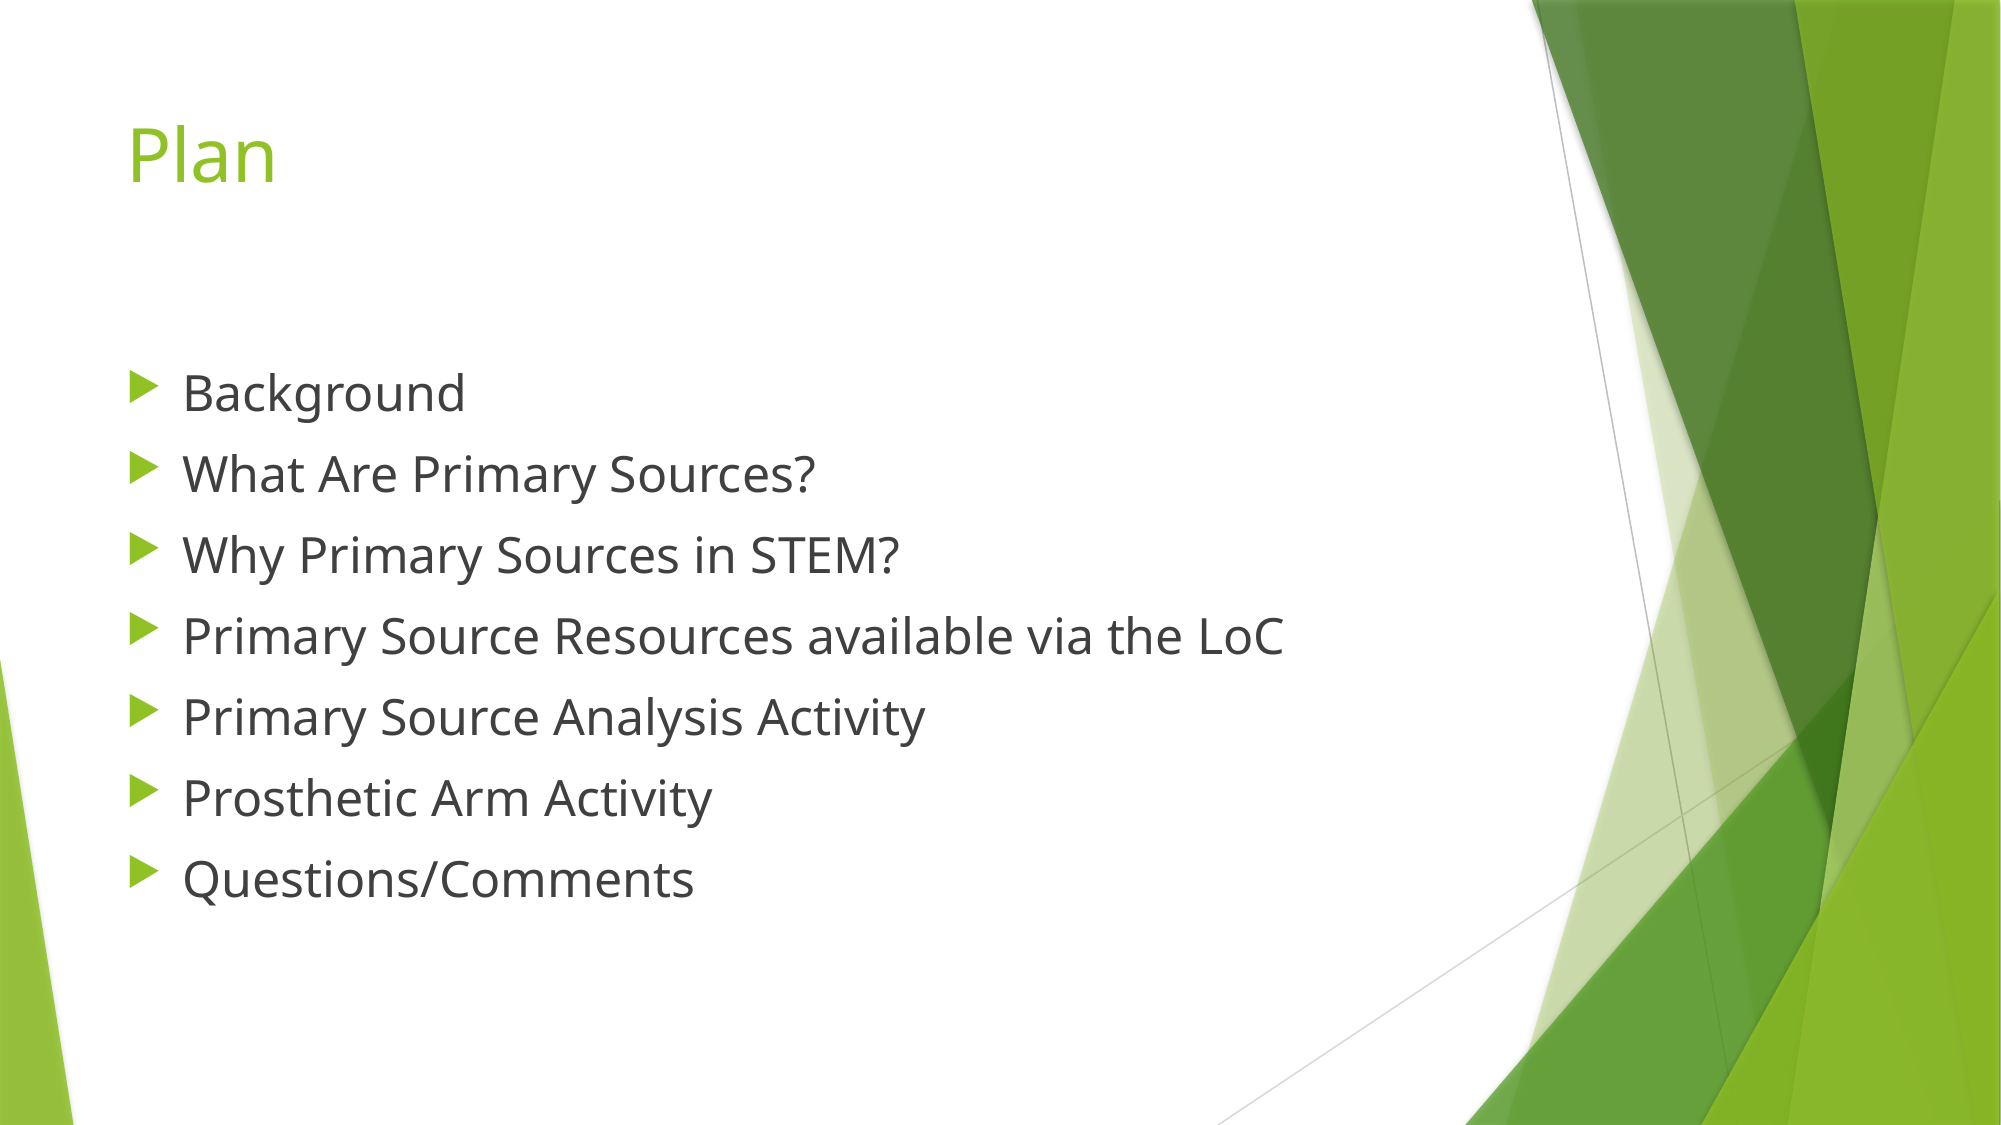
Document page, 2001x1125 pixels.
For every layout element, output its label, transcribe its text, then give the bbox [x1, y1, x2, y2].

list Background What Are Primary Sources? Why Primary Sources in STEM? Primary Source Resources available via the LoC Primary Source Analysis Activity Prosthetic Arm Activity Questions/Comments [111, 354, 1522, 992]
title Plan [111, 99, 1522, 317]
